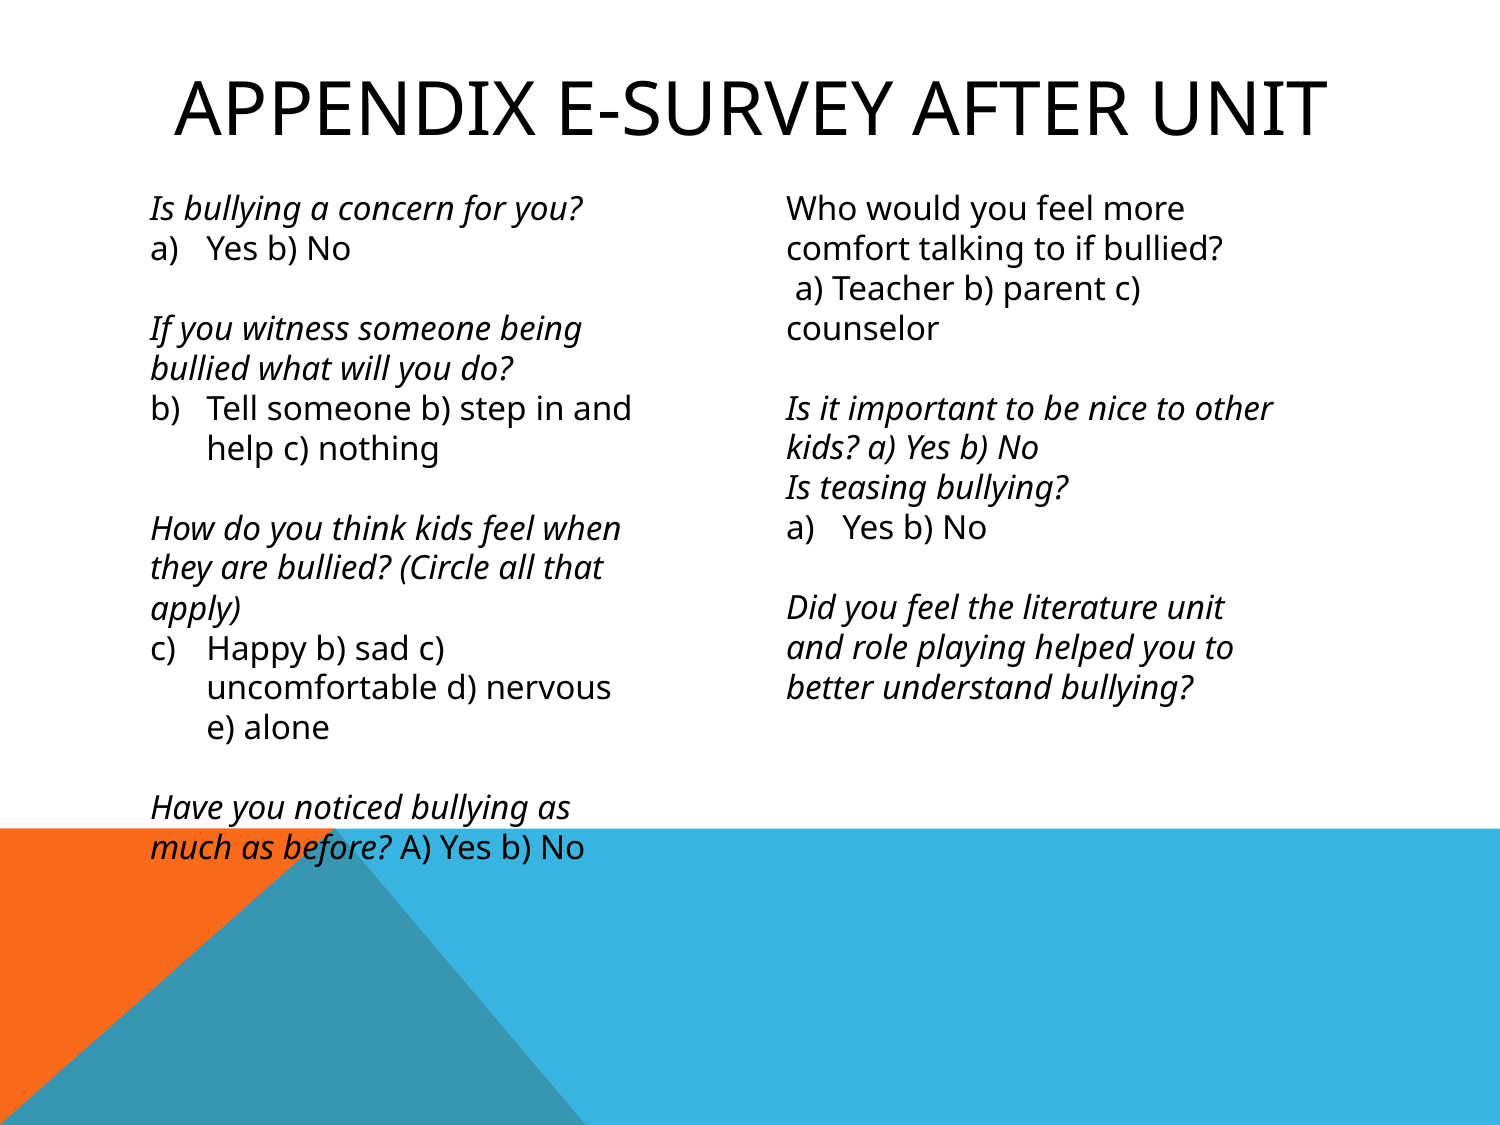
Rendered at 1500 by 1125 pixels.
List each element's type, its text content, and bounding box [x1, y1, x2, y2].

title Appendix E-Survey After Unit [135, 60, 1369, 150]
list Who would you feel more comfort talking to if bullied? a) Teacher b) parent c) counselor Is it important to be nice to other kids? a) Yes b) No Is teasing bullying? Yes b) No Did you feel the literature unit and role playing helped you to better understand bullying? [771, 179, 1296, 789]
list Is bullying a concern for you? Yes b) No If you witness someone being bullied what will you do? Tell someone b) step in and help c) nothing How do you think kids feel when they are bullied? (Circle all that apply) Happy b) sad c) uncomfortable d) nervous e) alone Have you noticed bullying as much as before? A) Yes b) No [135, 179, 660, 789]
